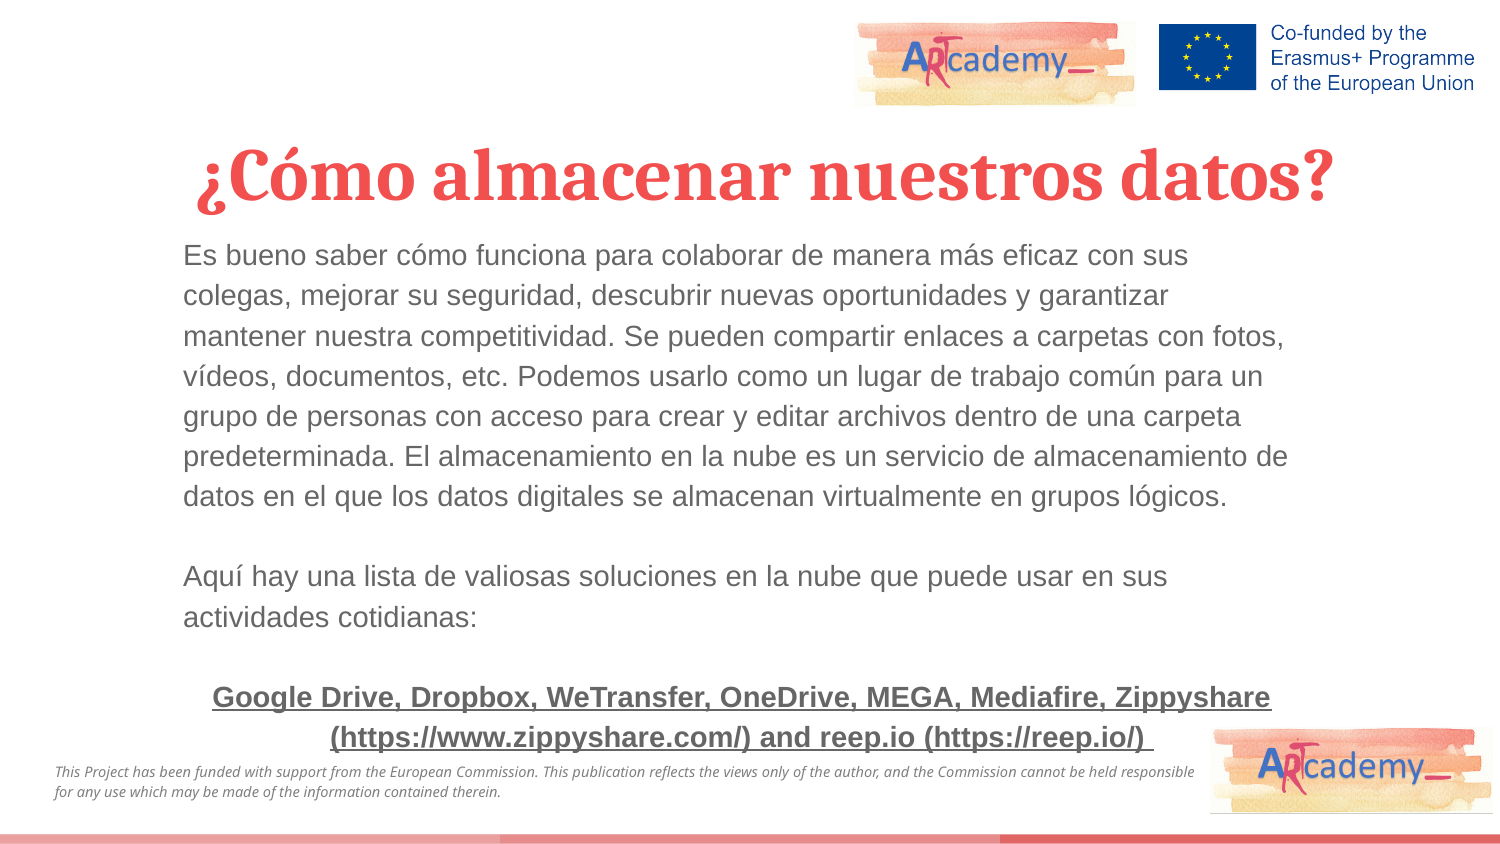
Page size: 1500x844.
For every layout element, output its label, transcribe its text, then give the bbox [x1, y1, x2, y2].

picture [1210, 709, 1493, 844]
picture [854, 2, 1137, 138]
picture [1158, 24, 1474, 94]
list Es bueno saber cómo funciona para colaborar de manera más eficaz con sus colegas, mejorar su seguridad, descubrir nuevas oportunidades y garantizar mantener nuestra competitividad. Se pueden compartir enlaces a carpetas con fotos, vídeos, documentos, etc. Podemos usarlo como un lugar de trabajo común para un grupo de personas con acceso para crear y editar archivos dentro de una carpeta predeterminada. El almacenamiento en la nube es un servicio de almacenamiento de datos en el que los datos digitales se almacenan virtualmente en grupos lógicos. Aquí hay una lista de valiosas soluciones en la nube que puede usar en sus actividades cotidianas: Google Drive, Dropbox, WeTransfer, OneDrive, MEGA, Mediafire, Zippyshare (https://www.zippyshare.com/) and reep.io (https://reep.io/) , [145, 231, 1317, 546]
title ¿Cómo almacenar nuestros datos? [120, 22, 1412, 231]
text_box This Project has been funded with support from the European Commission. This publication reflects the views only of the author, and the Commission cannot be held responsible for any use which may be made of the information contained therein. [39, 754, 1205, 799]
